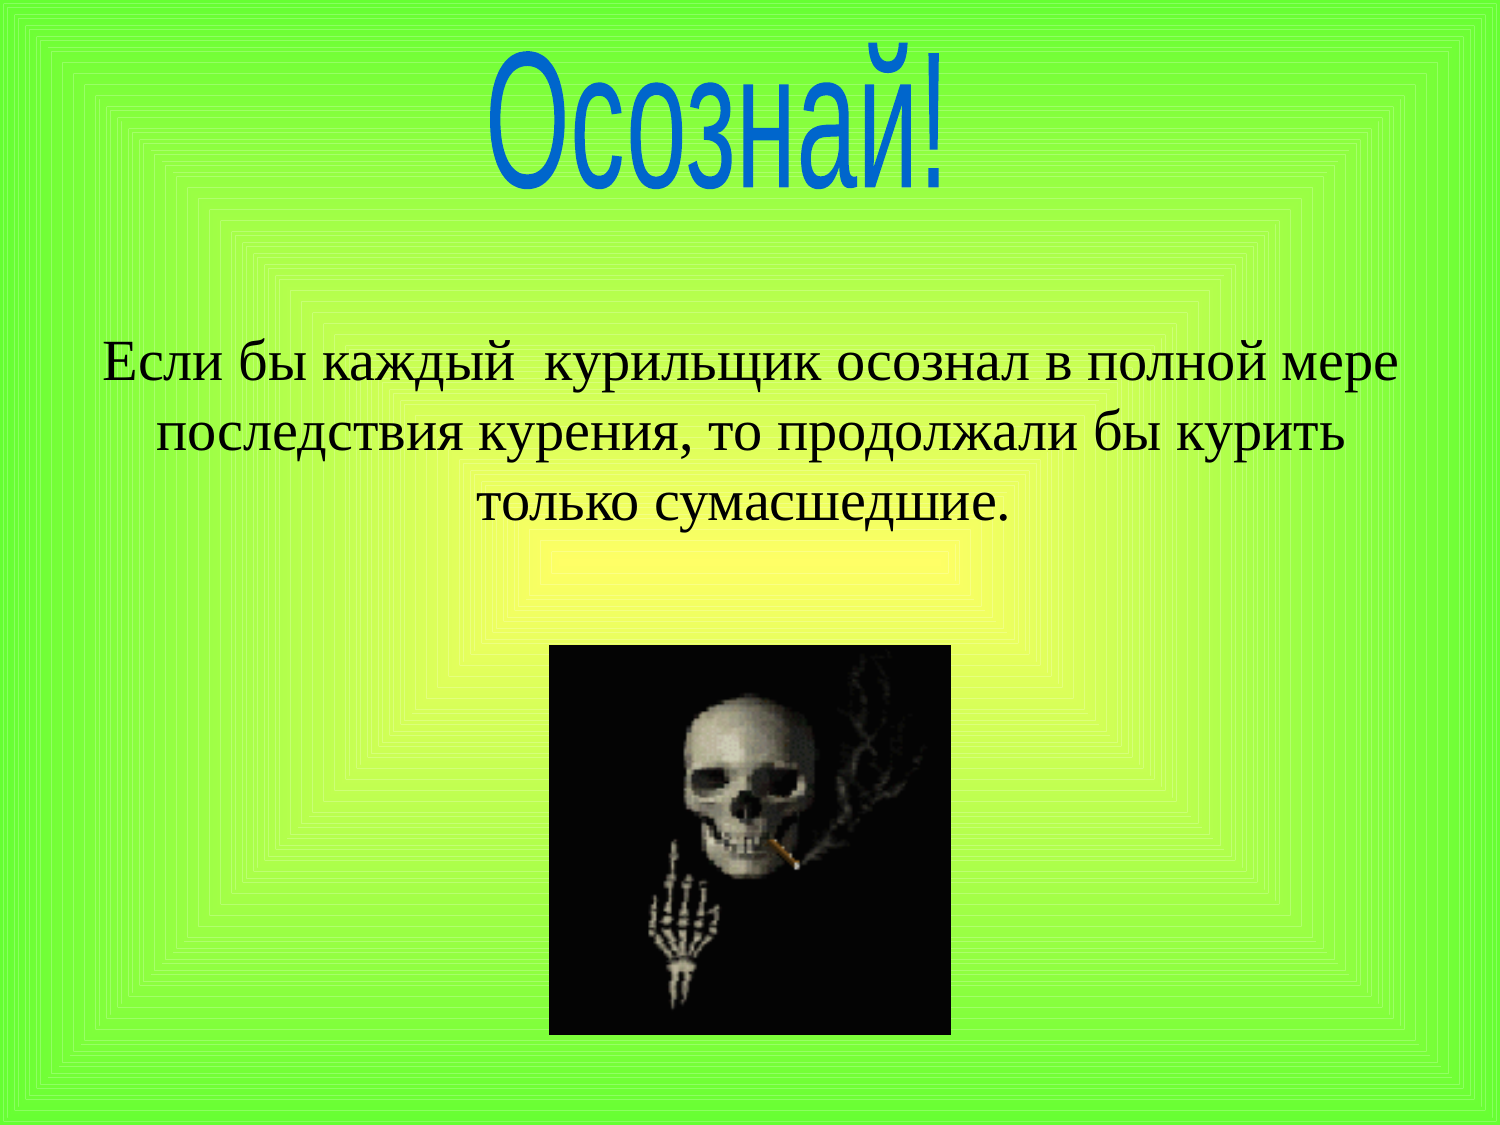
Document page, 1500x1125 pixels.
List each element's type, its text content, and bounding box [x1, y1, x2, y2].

list Если бы каждый курильщик осознал в полной мере последствия курения, то продолжали бы курить только сумасшедшие. [0, 314, 1447, 586]
picture [548, 645, 951, 1036]
